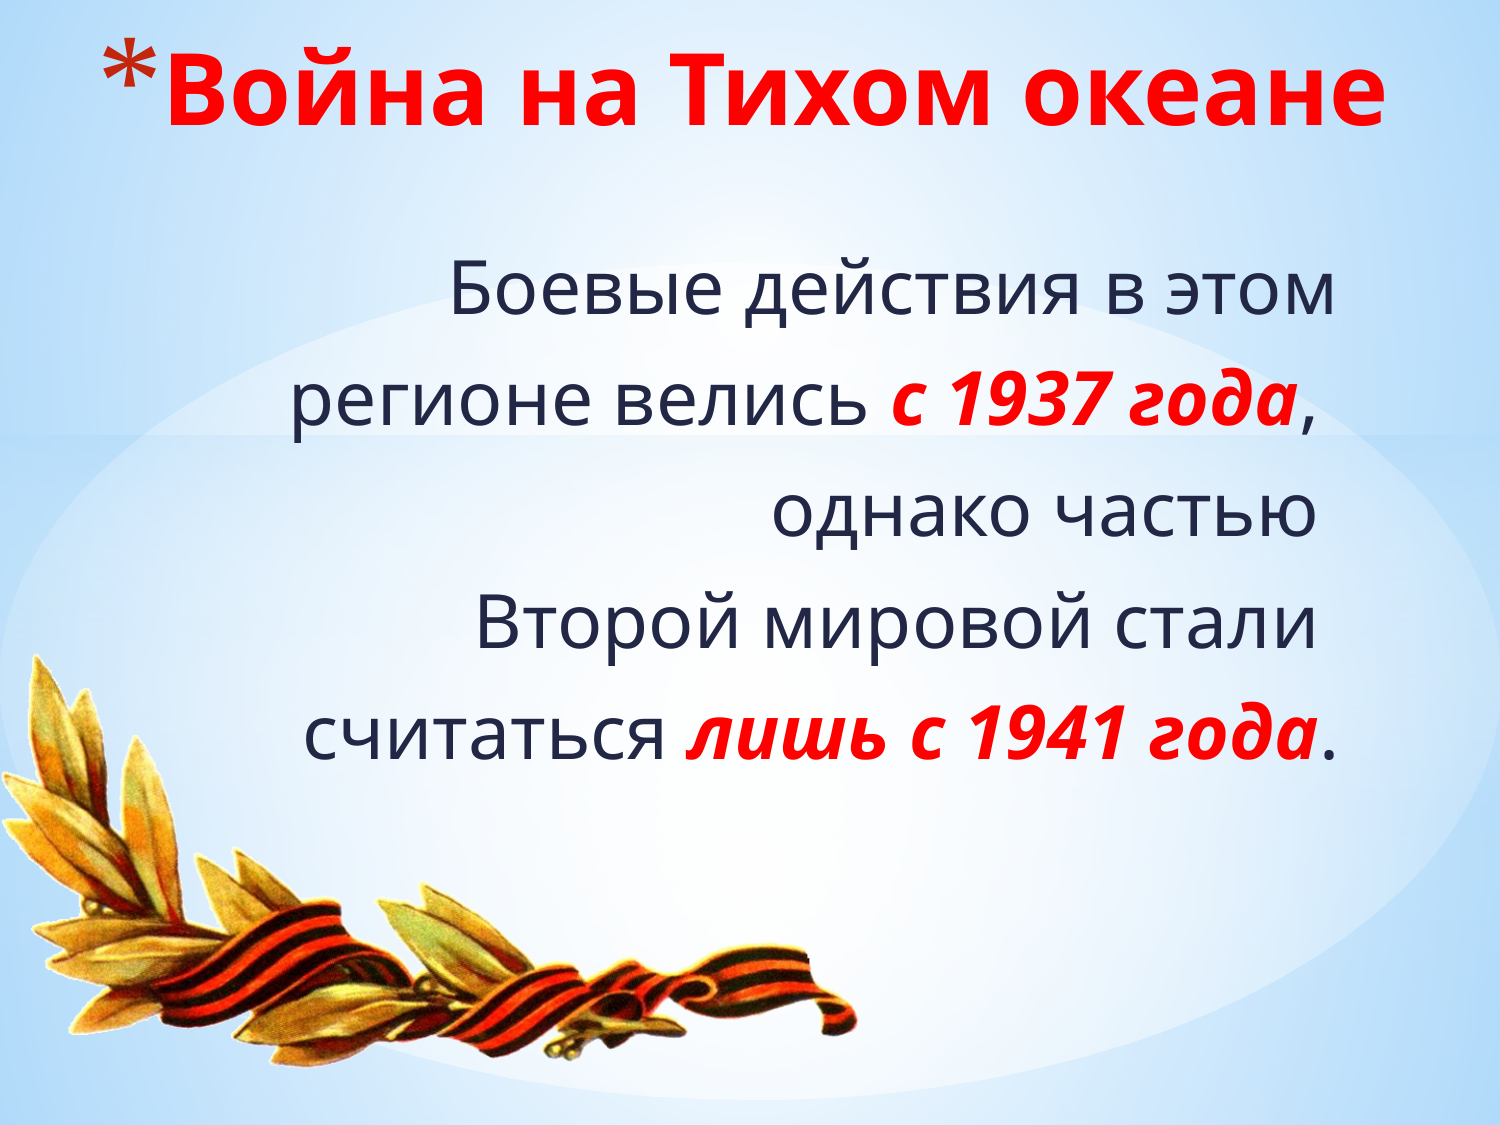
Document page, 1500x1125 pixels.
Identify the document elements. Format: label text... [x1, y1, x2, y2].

list Боевые действия в этом регионе велись с 1937 года, однако частью Второй мировой стали считаться лишь с 1941 года. [100, 231, 1355, 666]
picture [0, 621, 932, 1090]
title Война на Тихом океане [82, 23, 1407, 154]
